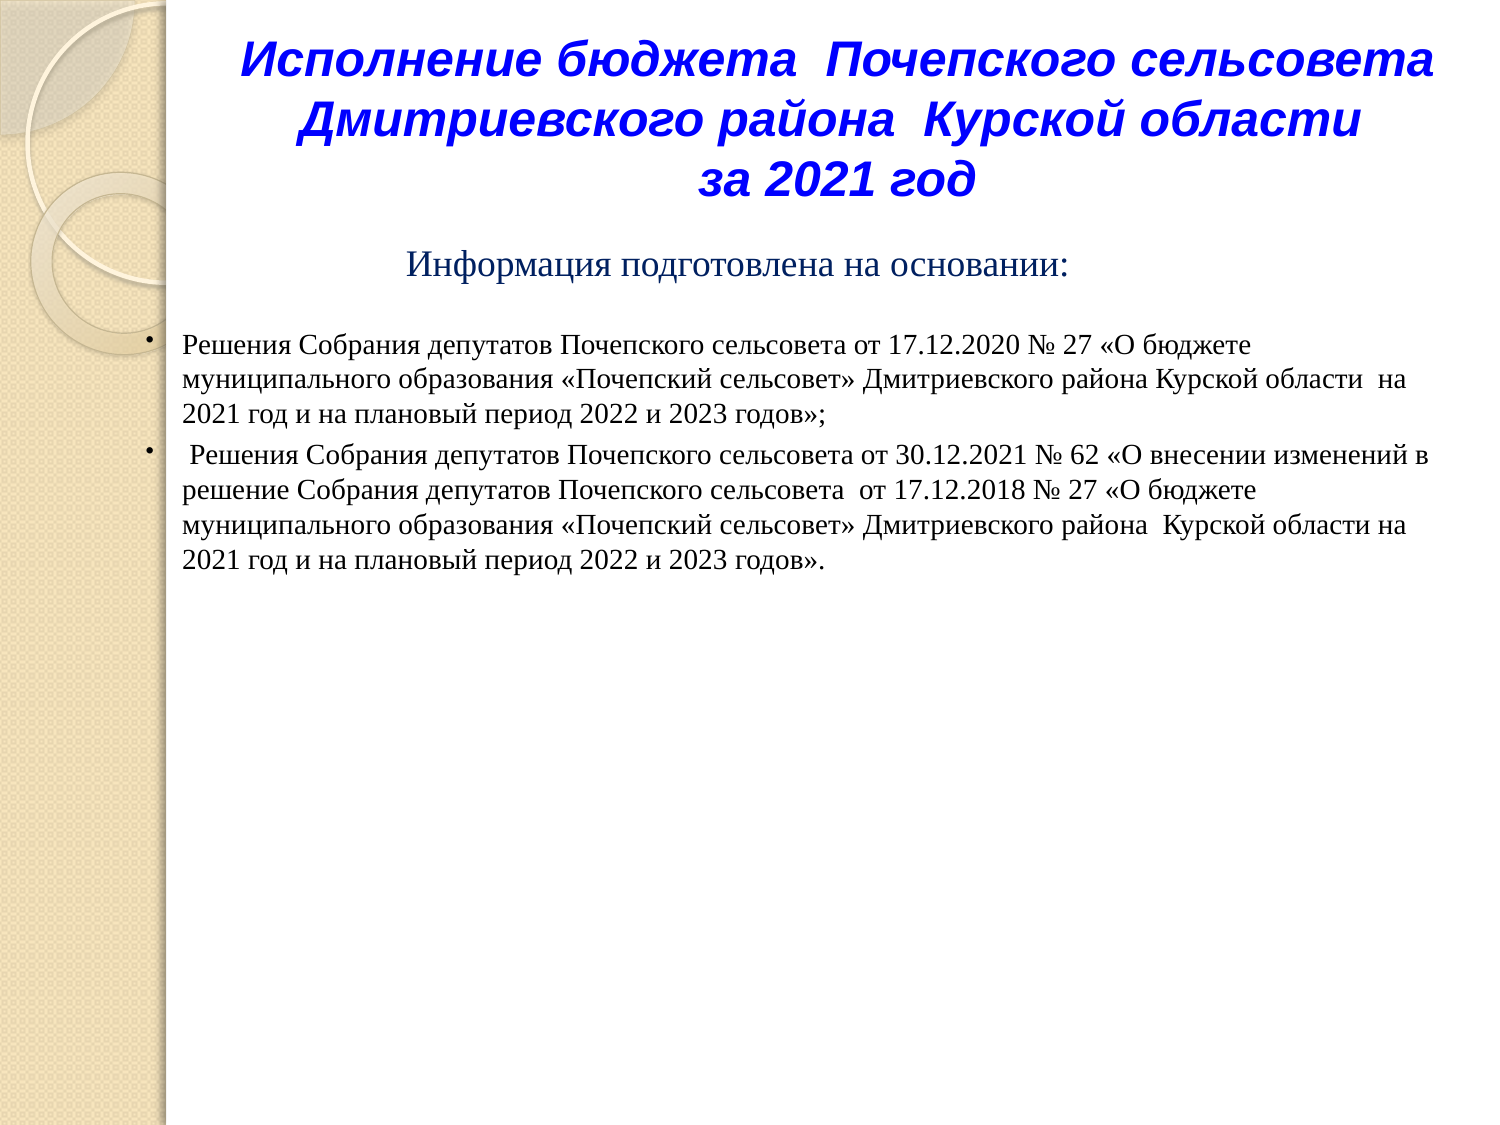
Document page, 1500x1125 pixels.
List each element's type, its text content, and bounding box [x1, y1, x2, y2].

text_box Информация подготовлена на основании: Решения Собрания депутатов Почепского сельсовета от 17.12.2020 № 27 «О бюджете муниципального образования «Почепский сельсовет» Дмитриевского района Курской области на 2021 год и на плановый период 2022 и 2023 годов»; Решения Собрания депутатов Почепского сельсовета от 30.12.2021 № 62 «О внесении изменений в решение Собрания депутатов Почепского сельсовета от 17.12.2018 № 27 «О бюджете муниципального образования «Почепский сельсовет» Дмитриевского района Курской области на 2021 год и на плановый период 2022 и 2023 годов». [17, 231, 1459, 938]
text_box Исполнение бюджета Почепского сельсовета Дмитриевского района Курской области за 2021 год [175, 18, 1500, 214]
